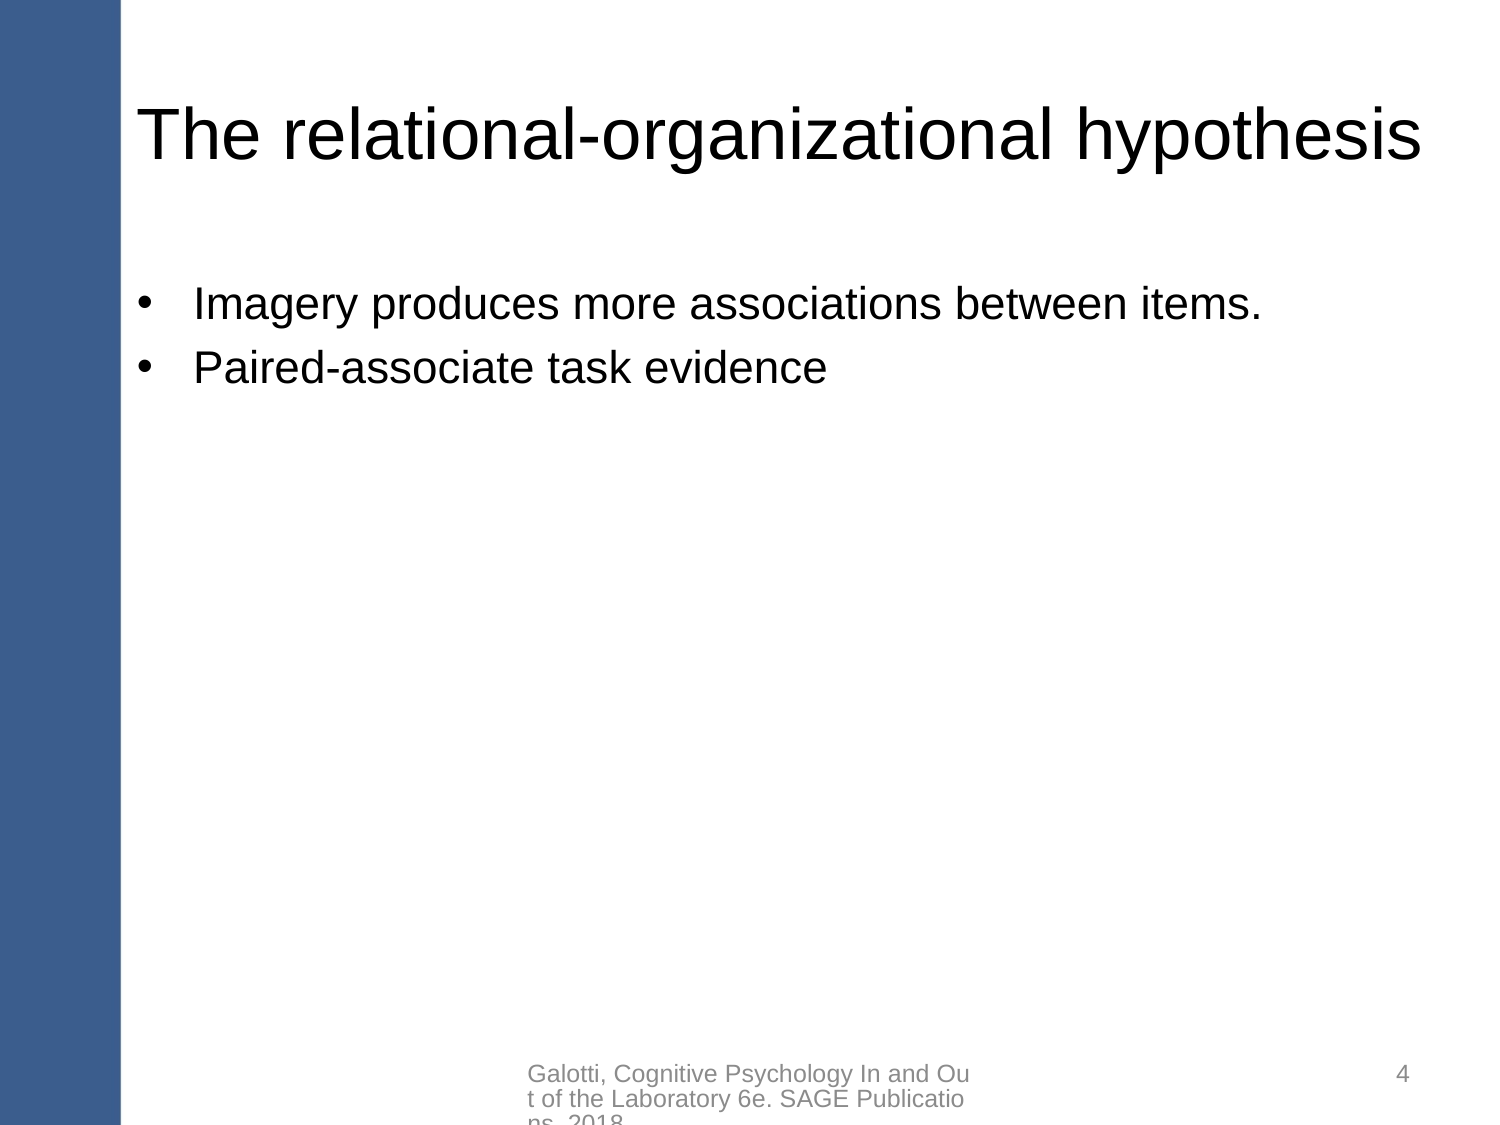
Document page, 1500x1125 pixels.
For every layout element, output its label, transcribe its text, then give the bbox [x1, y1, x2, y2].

slide_number 4 [1074, 1042, 1425, 1103]
picture [0, 0, 1500, 1125]
footer Galotti, Cognitive Psychology In and Out of the Laboratory 6e. SAGE Publications, 2018. [512, 1042, 988, 1103]
title The relational-organizational hypothesis [121, 37, 1472, 225]
list Imagery produces more associations between items. Paired-associate task evidence [121, 266, 1472, 1009]
